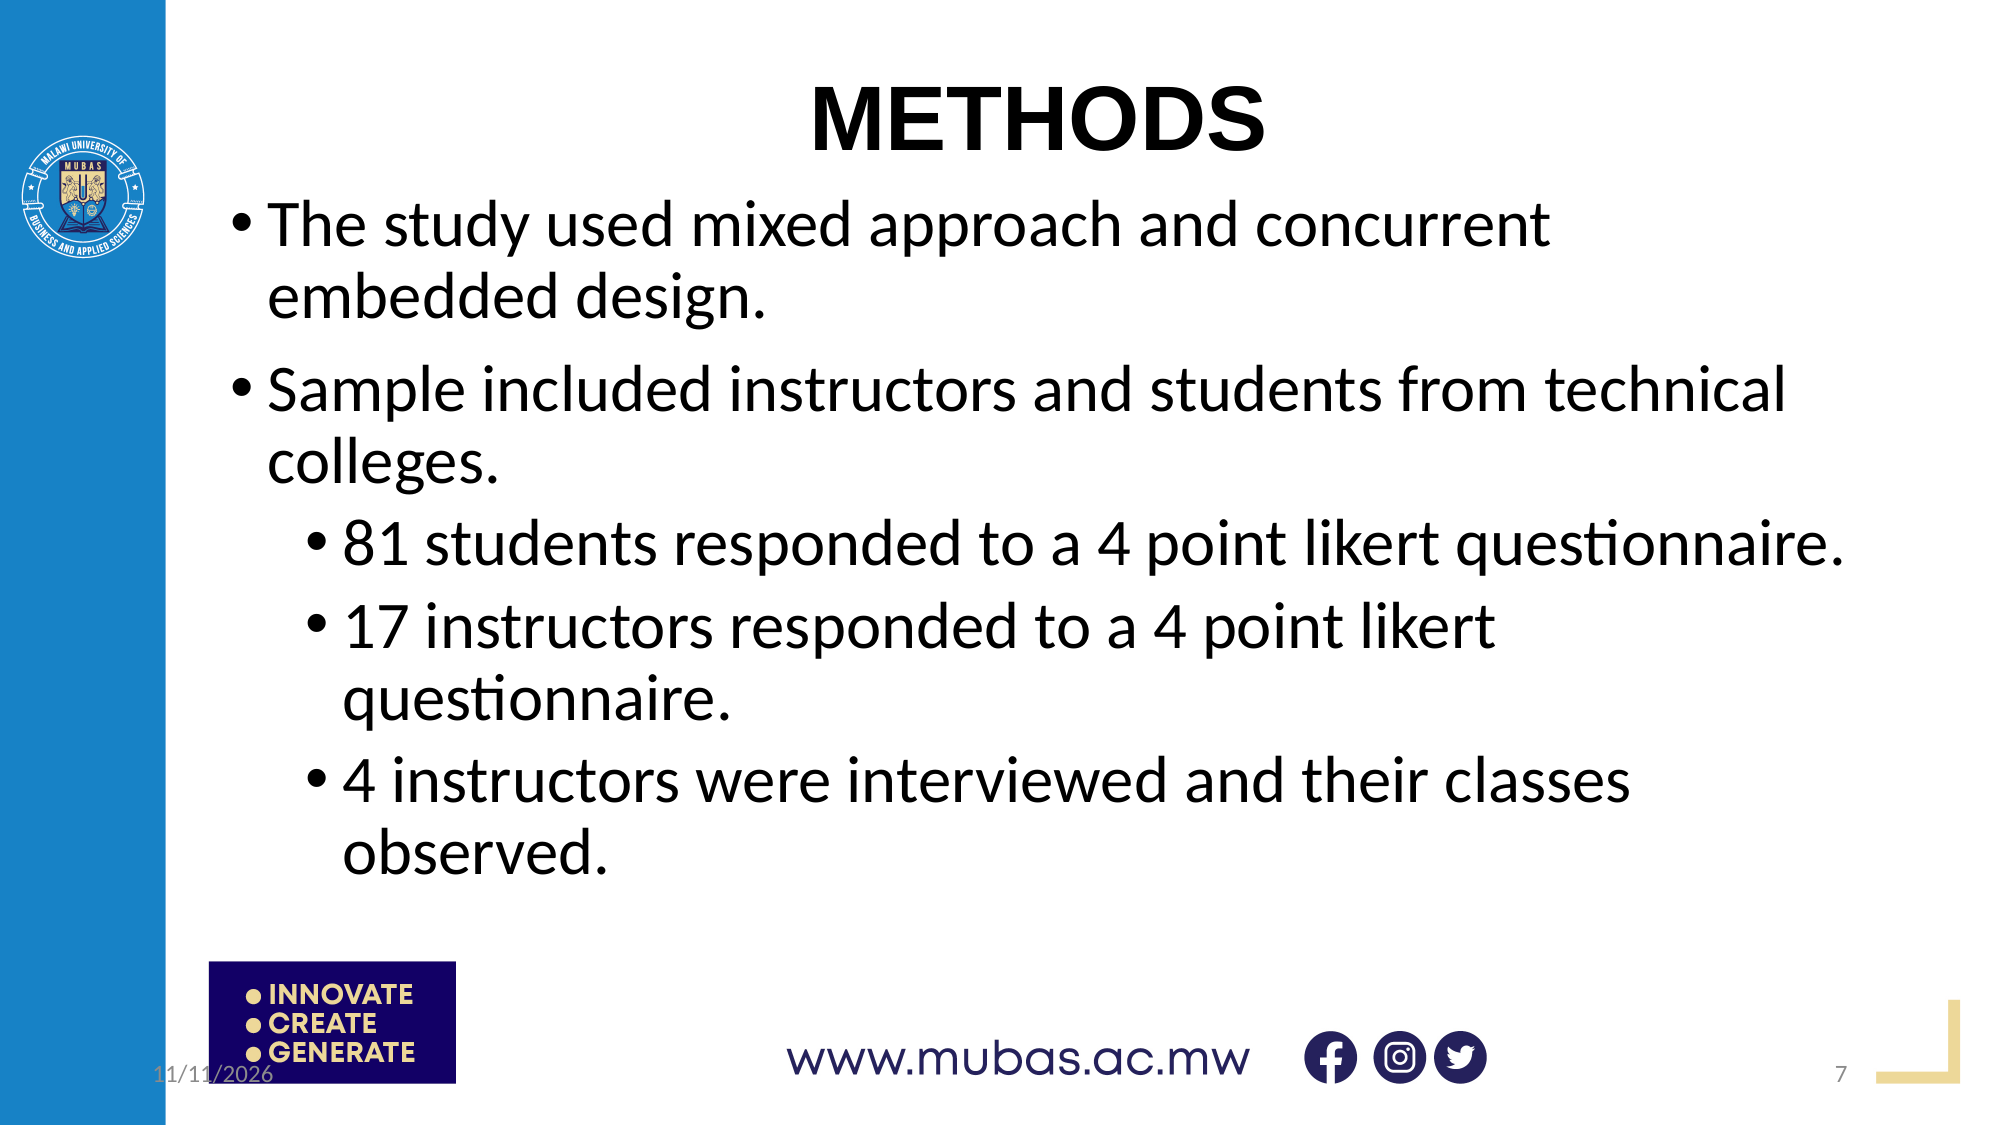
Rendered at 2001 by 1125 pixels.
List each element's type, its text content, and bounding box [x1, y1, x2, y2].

picture [0, 0, 2001, 1125]
list The study used mixed approach and concurrent embedded design. Sample included instructors and students from technical colleges. 81 students responded to a 4 point likert questionnaire. 17 instructors responded to a 4 point likert questionnaire. 4 instructors were interviewed and their classes observed. [214, 181, 1863, 1014]
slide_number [137, 1042, 588, 1103]
slide_number 7 [1412, 1042, 1863, 1103]
title METHODS [214, 59, 1863, 181]
